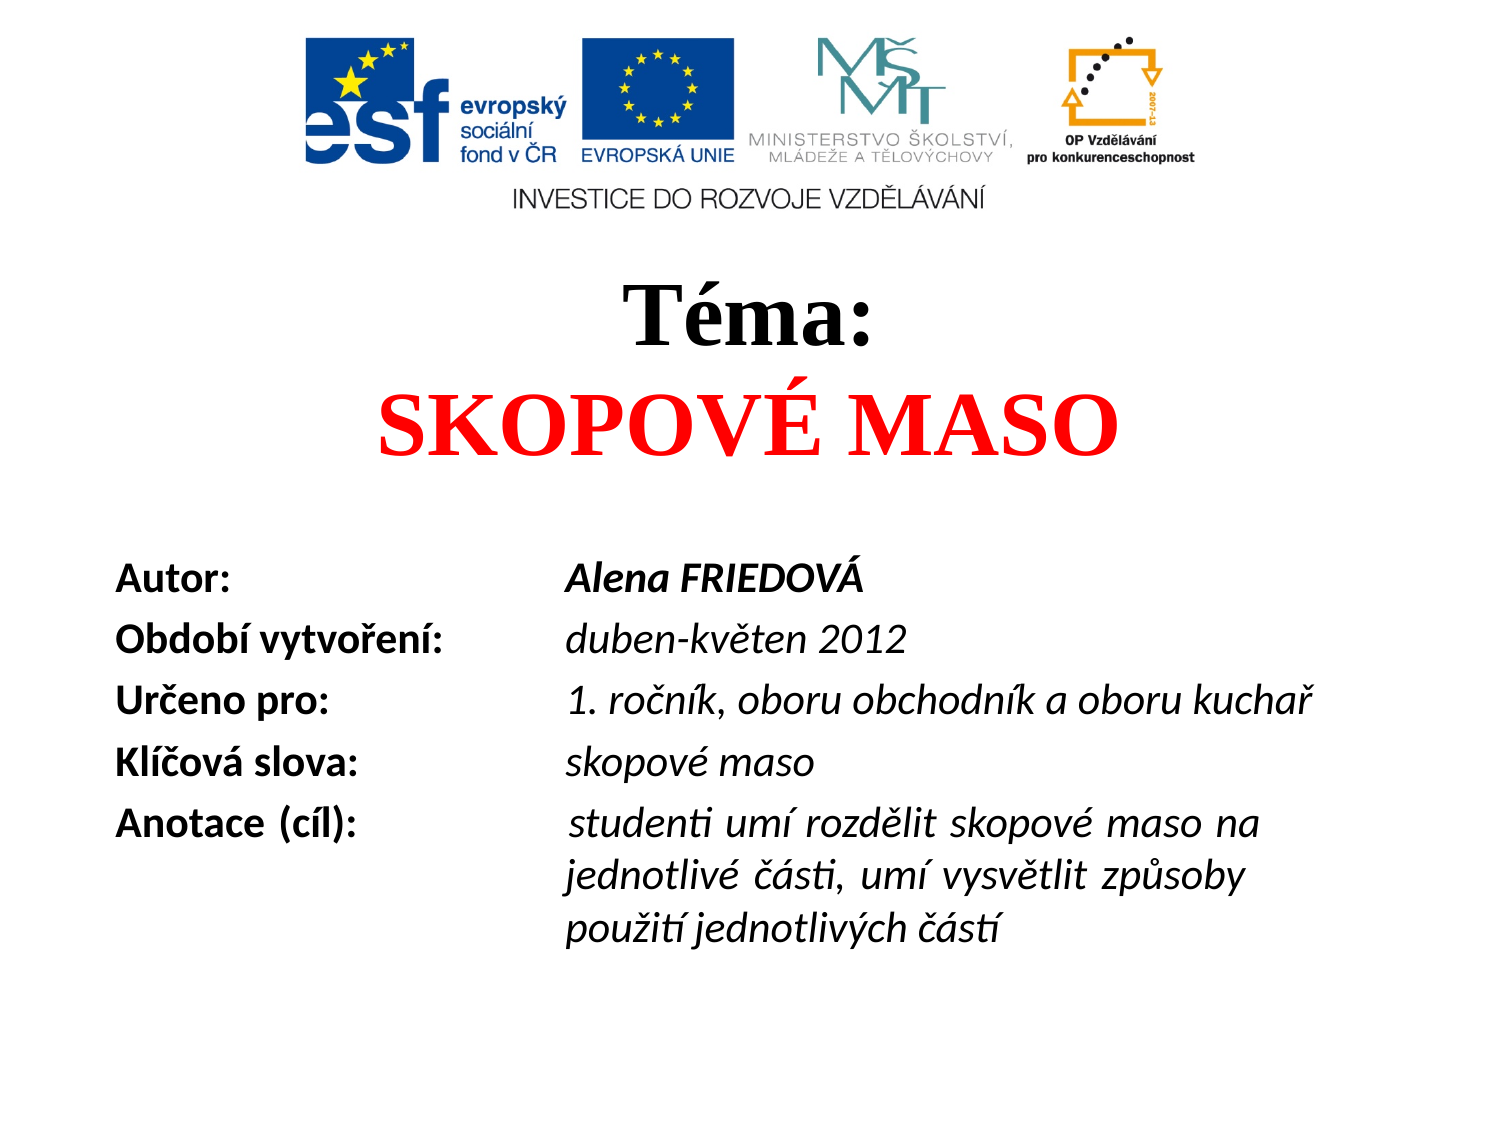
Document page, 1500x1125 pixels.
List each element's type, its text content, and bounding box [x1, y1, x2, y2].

title Téma: SKOPOVÉ MASO [112, 243, 1388, 485]
subtitle Autor: Alena FRIEDOVÁ Období vytvoření: duben-květen 2012 Určeno pro: 1. ročník, oboru obchodník a oboru kuchař Klíčová slova: skopové maso Anotace (cíl): studenti umí rozdělit skopové maso na jednotlivé části, umí vysvětlit způsoby použití jednotlivých částí [100, 479, 1353, 1012]
picture [277, 18, 1223, 226]
